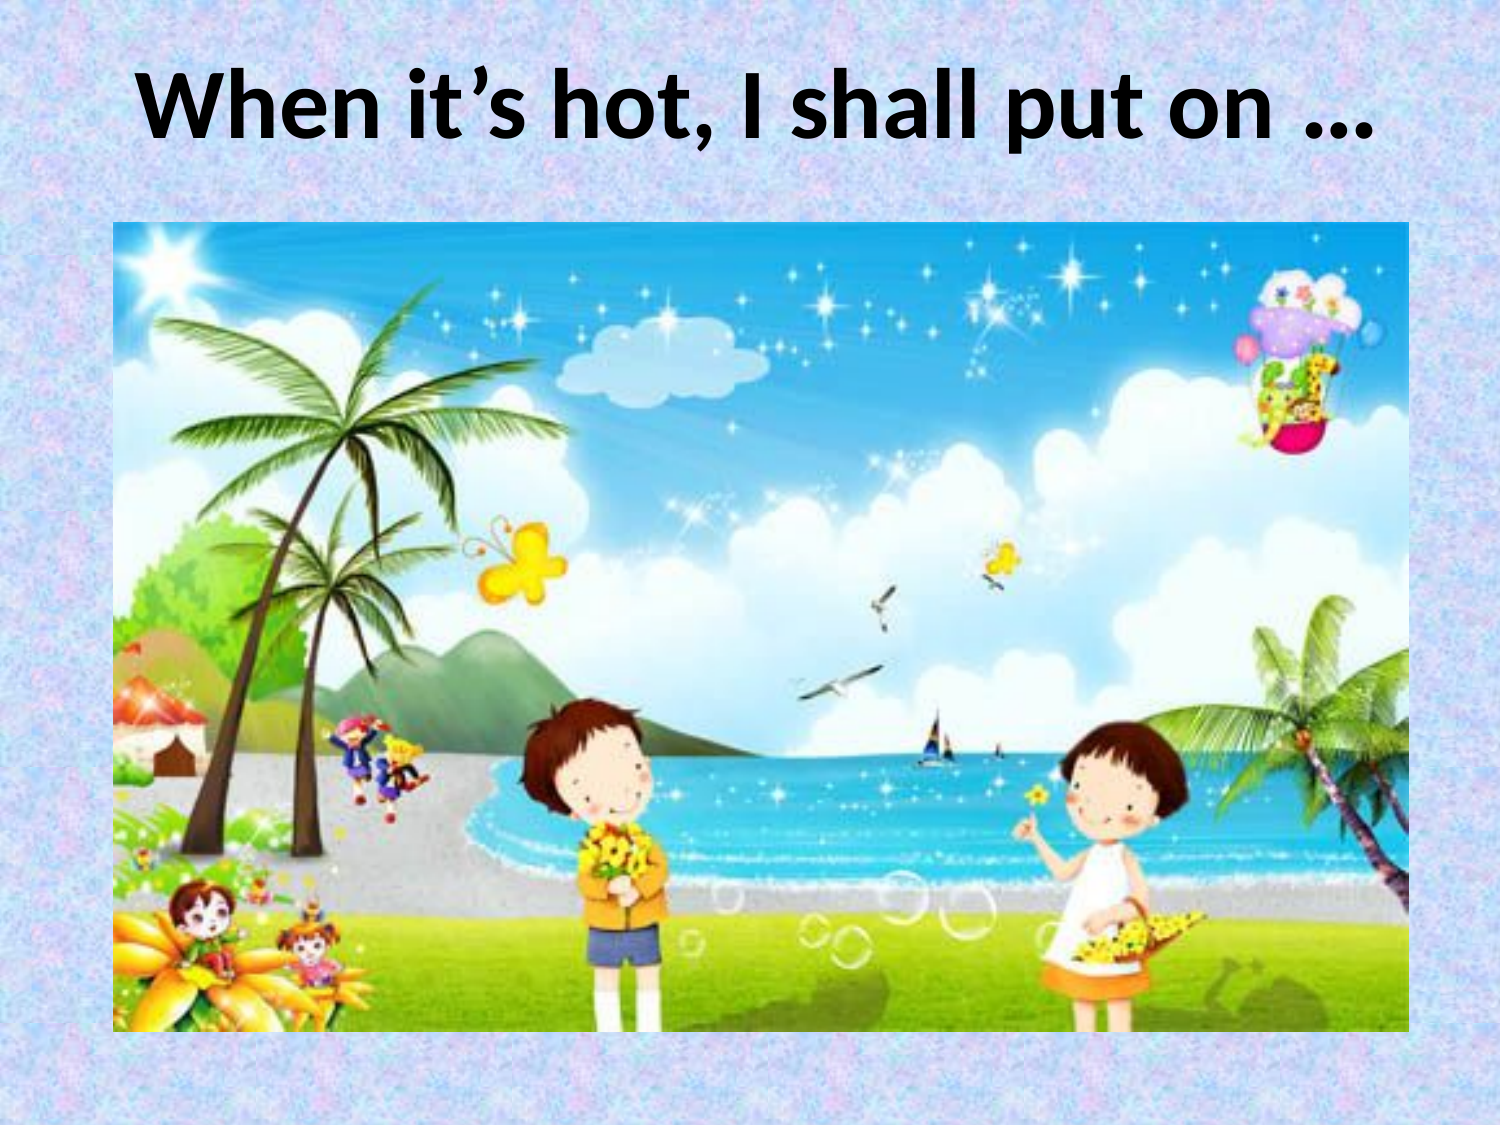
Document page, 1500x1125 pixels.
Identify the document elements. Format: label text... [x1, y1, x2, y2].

title When it’s hot, I shall put on … [81, 0, 1433, 188]
picture [0, 0, 1500, 1125]
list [112, 222, 1410, 1032]
